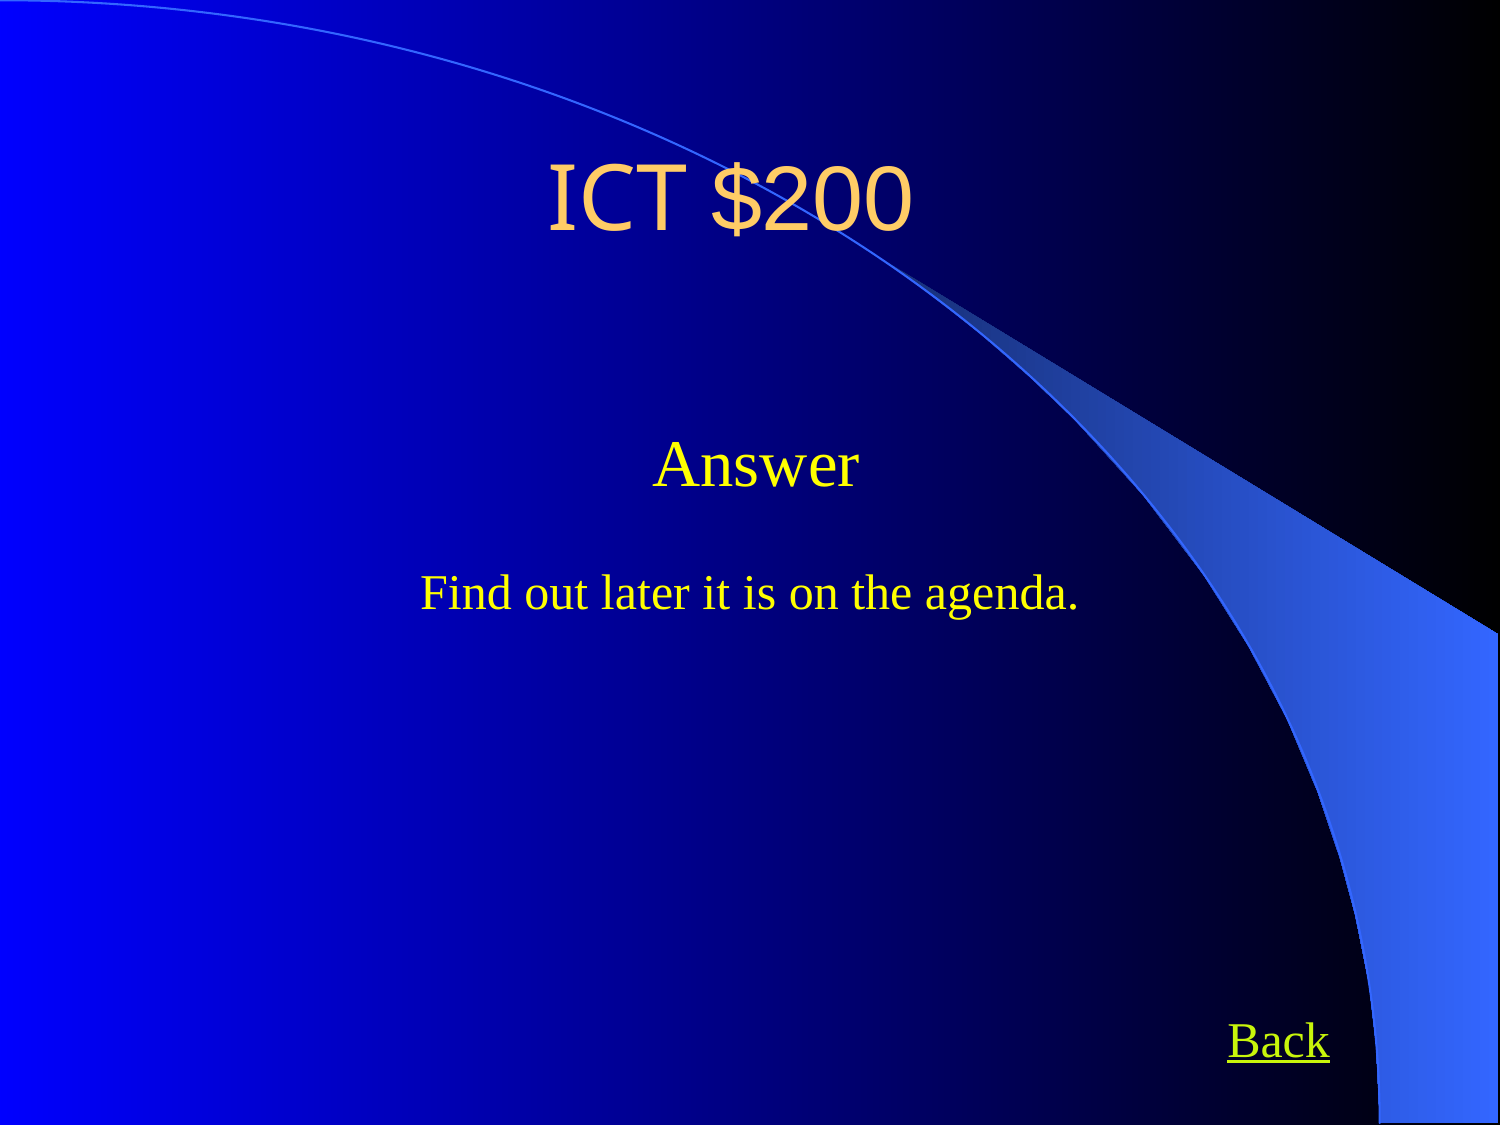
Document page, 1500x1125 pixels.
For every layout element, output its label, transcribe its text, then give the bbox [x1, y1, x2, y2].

text_box Back [1212, 999, 1438, 1075]
text_box Answer Find out later it is on the agenda. [99, 412, 1413, 748]
title ICT $200 [49, 99, 1413, 288]
